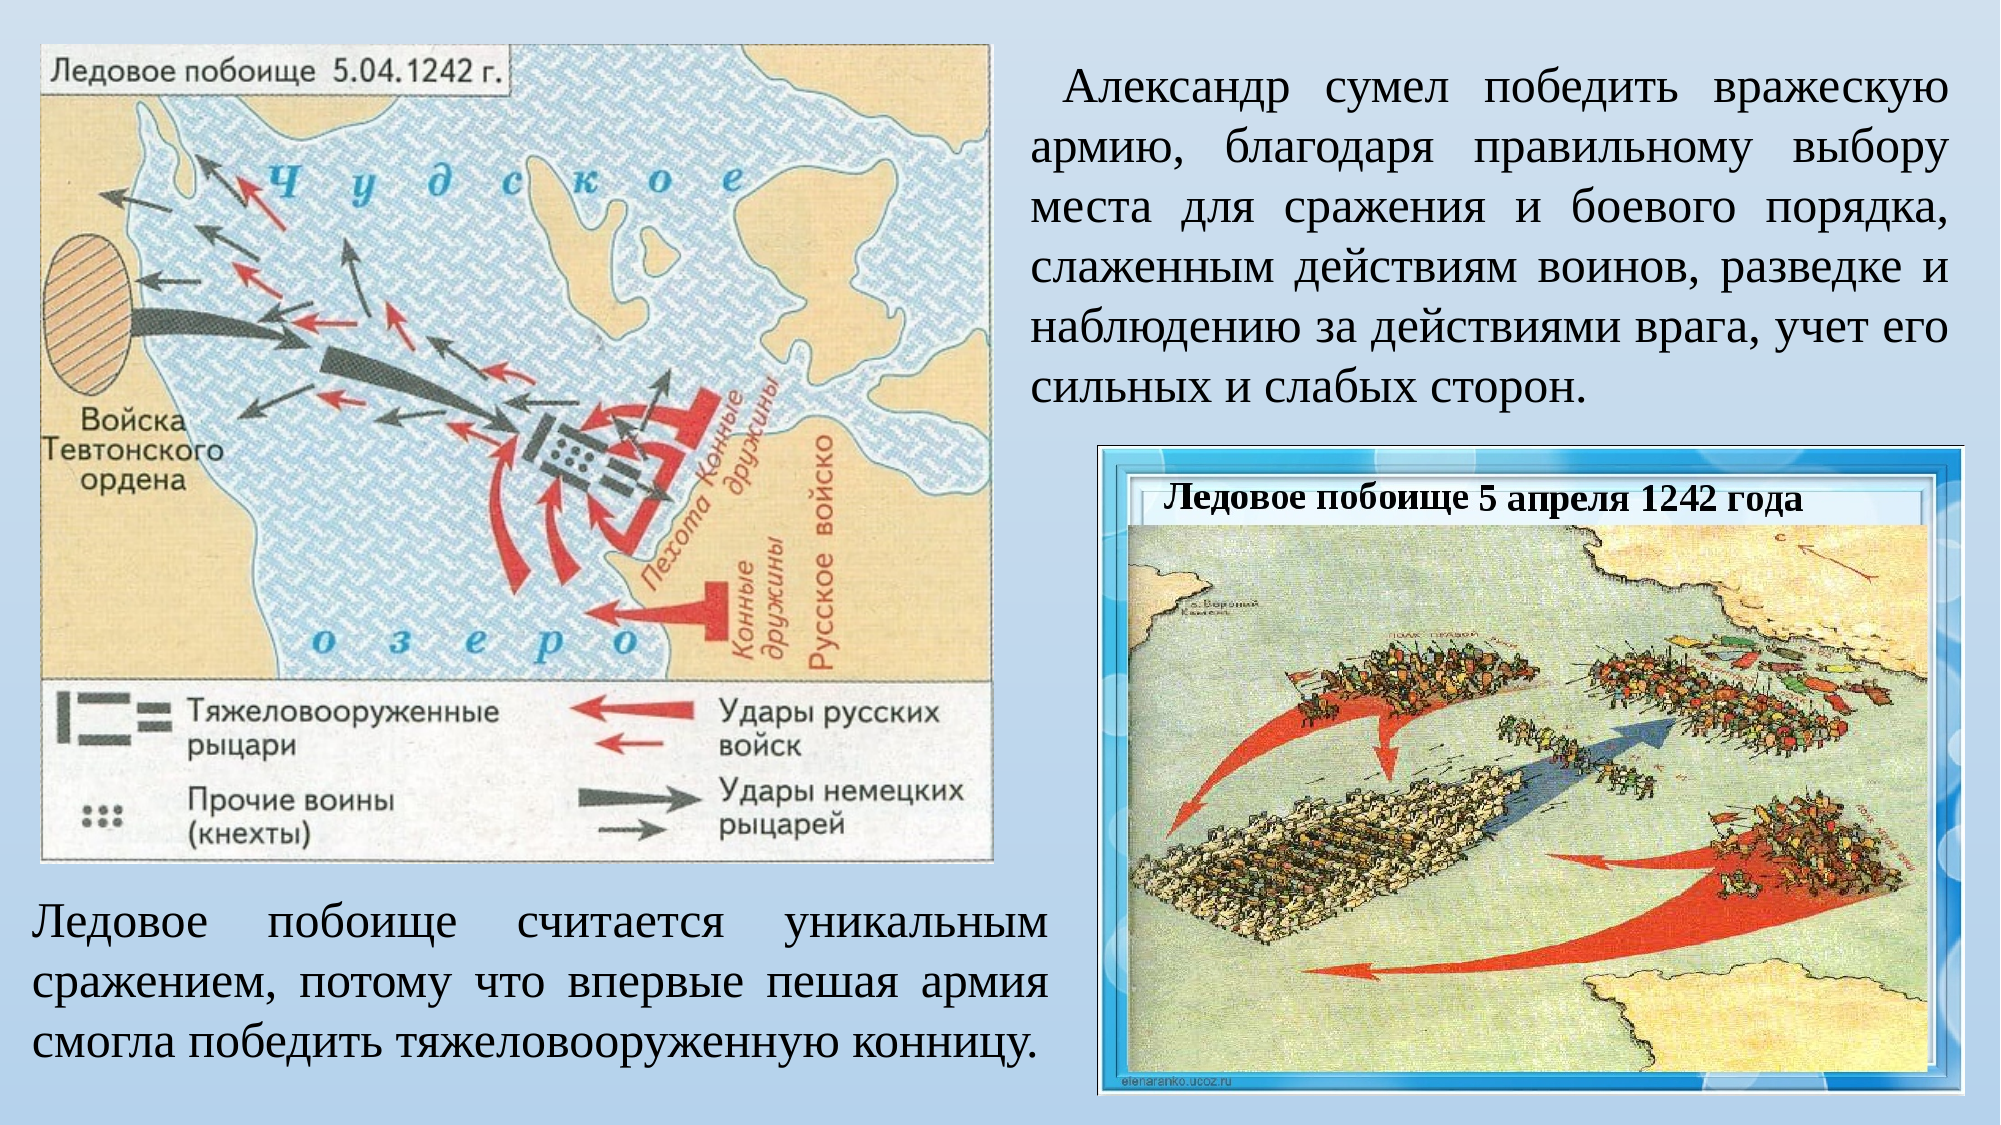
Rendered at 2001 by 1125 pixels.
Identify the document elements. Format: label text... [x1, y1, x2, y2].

text_box Александр сумел победить вражескую армию, благодаря правильному выбору места для сражения и боевого порядка, слаженным действиям воинов, разведке и наблюдению за действиями врага, учет его сильных и слабых сторон. [1015, 44, 1965, 420]
picture [1097, 445, 1965, 1096]
text_box Ледовое побоище считается уникальным сражением, потому что впервые пешая армия смогла победить тяжеловооруженную конницу. [17, 880, 1064, 1075]
picture [40, 44, 994, 864]
